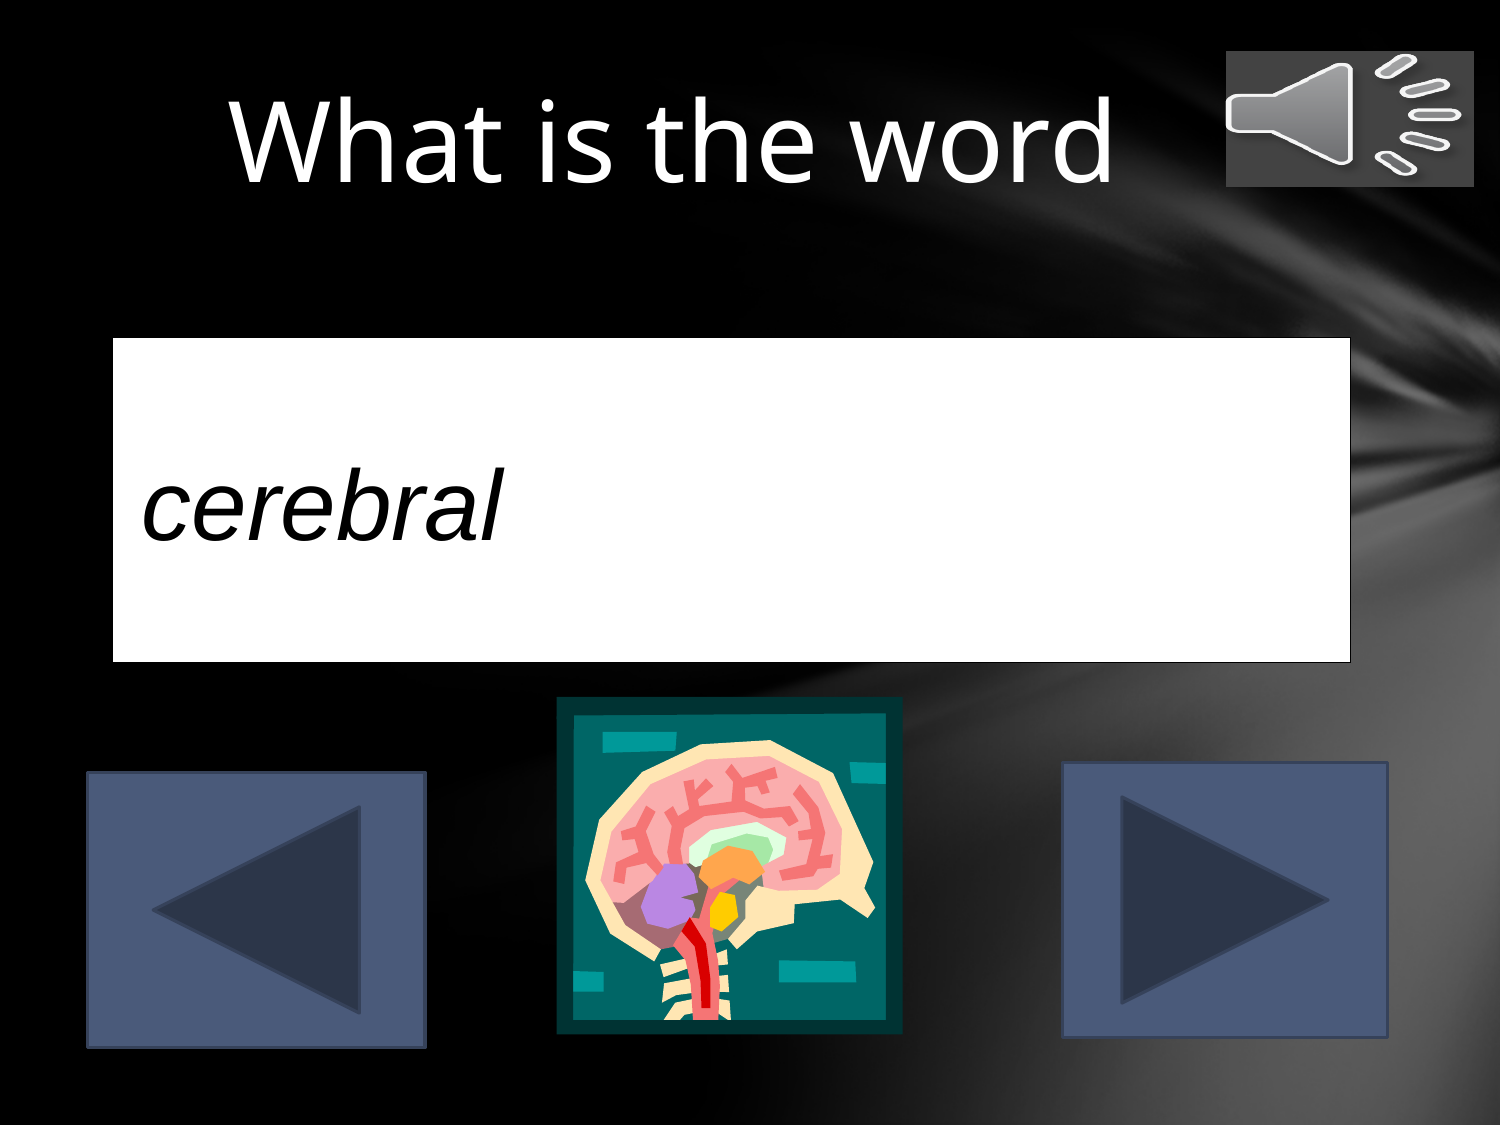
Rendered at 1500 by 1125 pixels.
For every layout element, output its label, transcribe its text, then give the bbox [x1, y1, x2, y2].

picture [556, 693, 906, 1038]
picture [1224, 49, 1476, 188]
title What is the word [57, 37, 1318, 213]
text_box [1061, 761, 1389, 1039]
text_box [86, 771, 427, 1049]
